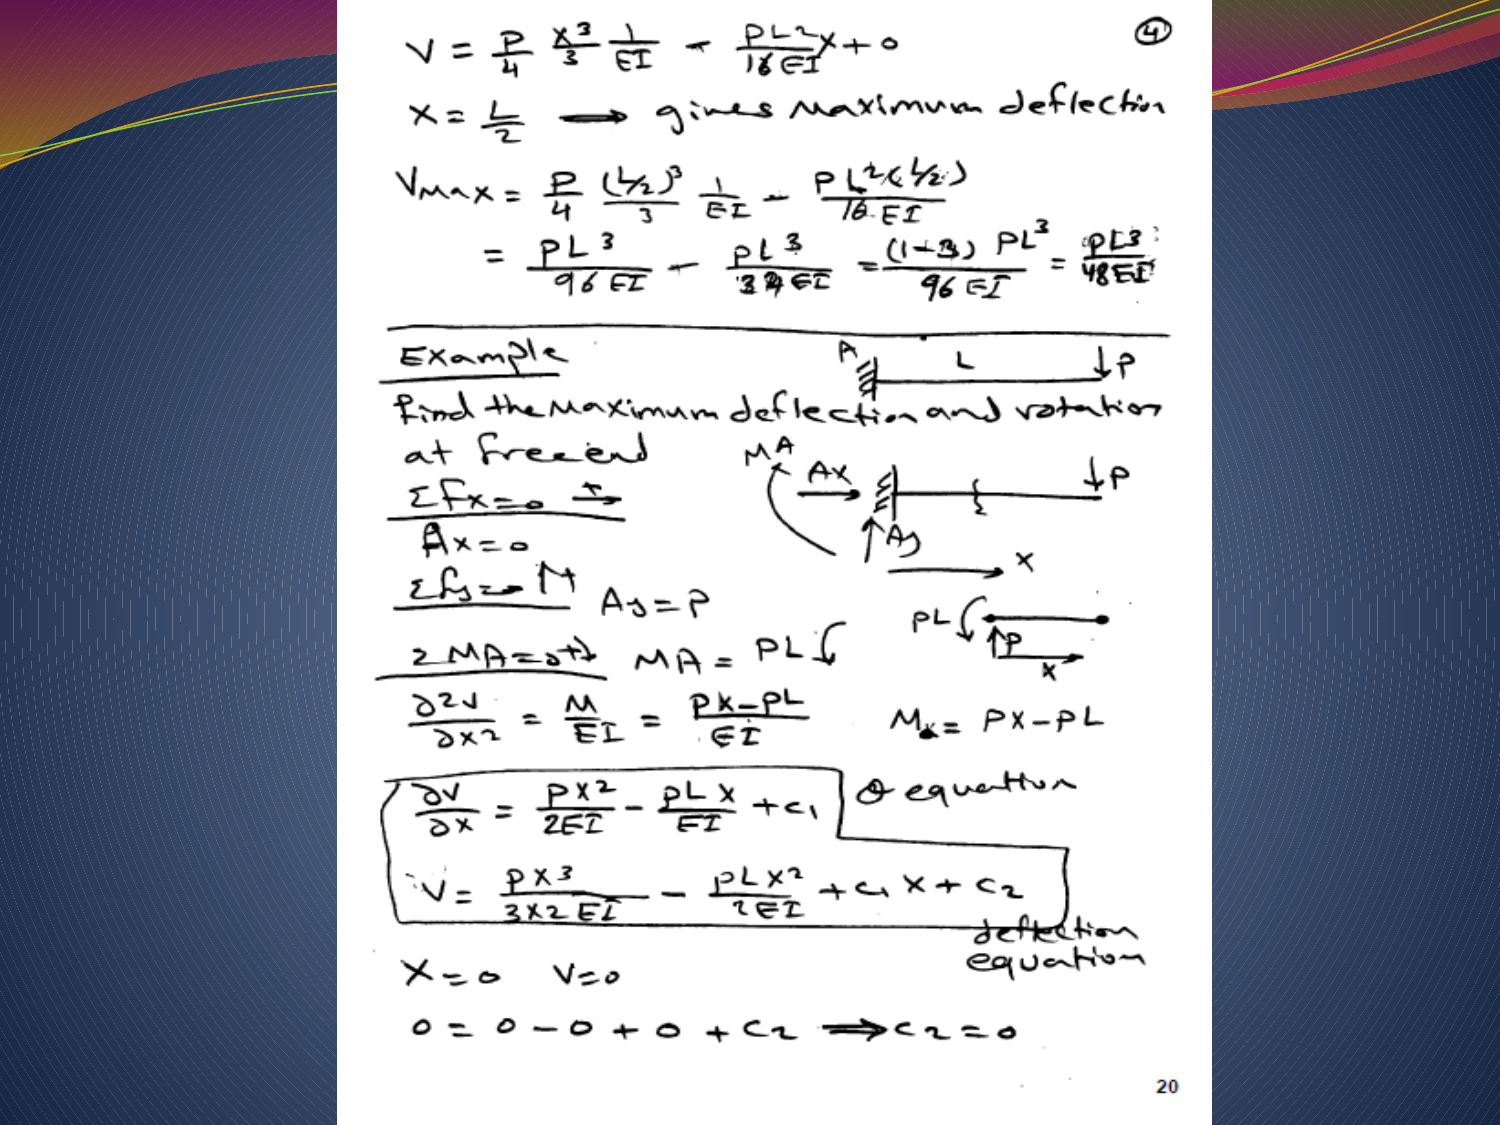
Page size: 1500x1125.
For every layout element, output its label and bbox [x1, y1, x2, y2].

picture [337, 0, 1212, 1125]
